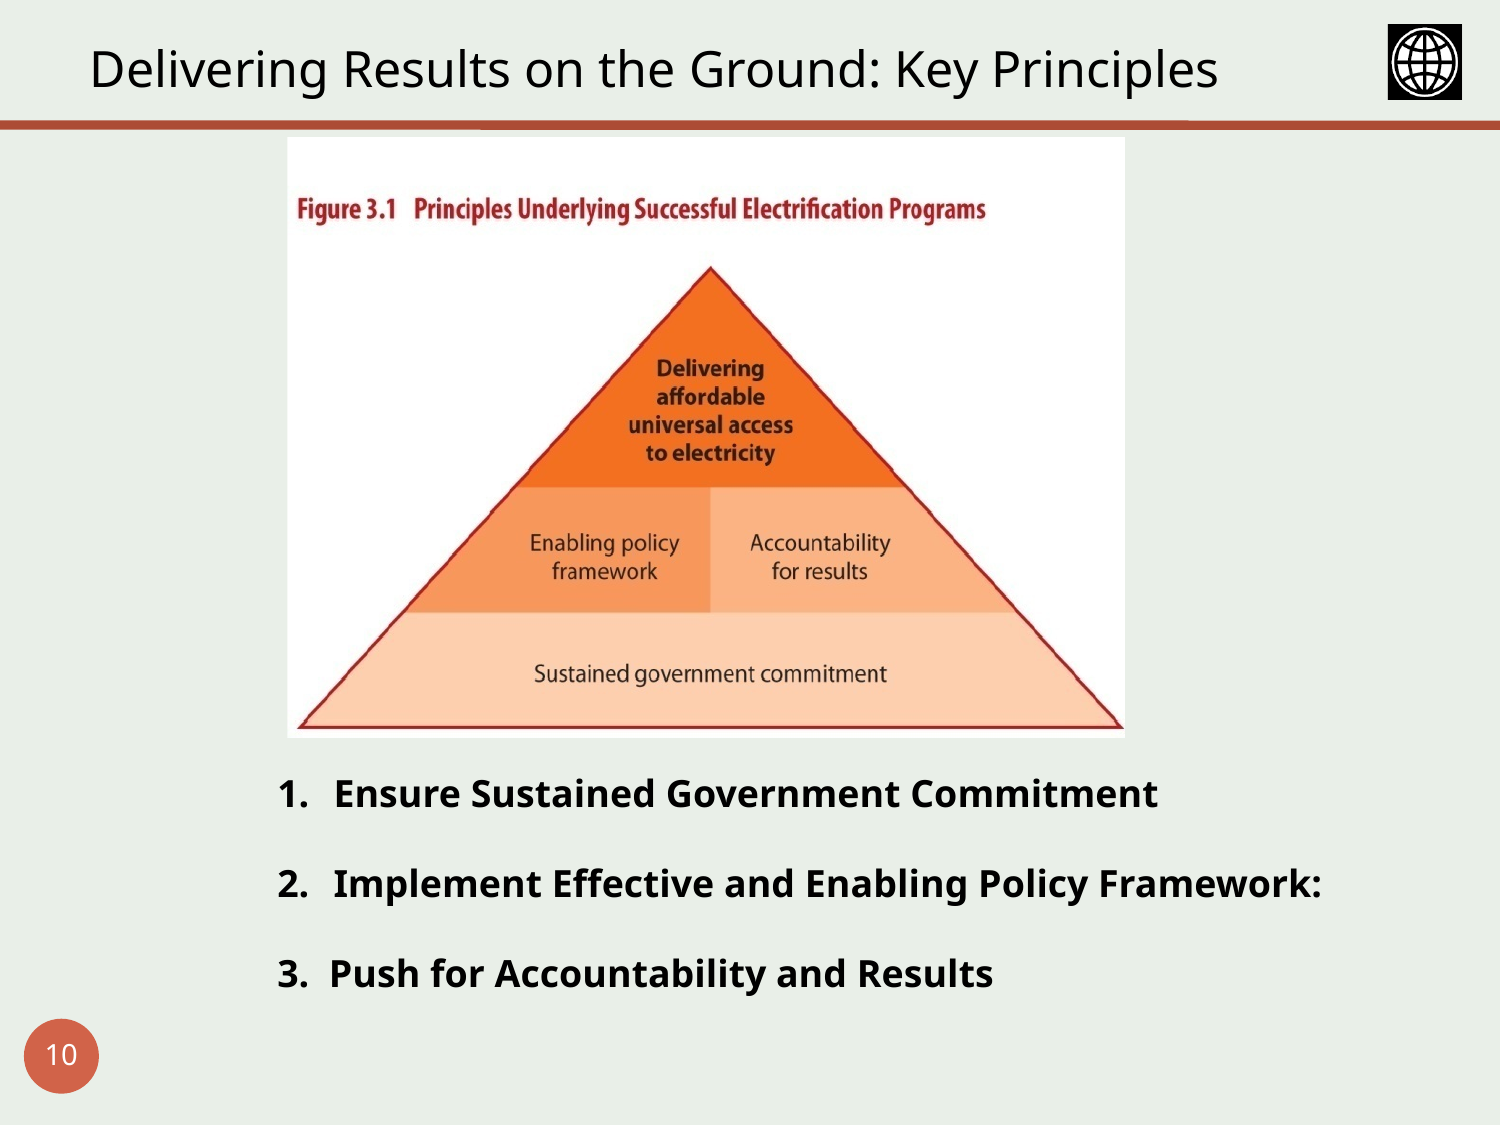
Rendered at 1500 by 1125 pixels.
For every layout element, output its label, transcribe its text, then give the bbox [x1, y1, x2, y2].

picture [287, 137, 1126, 738]
title Delivering Results on the Ground: Key Principles [75, 24, 1425, 113]
slide_number 10 [23, 1018, 99, 1094]
text_box Ensure Sustained Government Commitment Implement Effective and Enabling Policy Framework: 3. Push for Accountability and Results [262, 762, 1350, 1003]
picture [1387, 24, 1463, 101]
